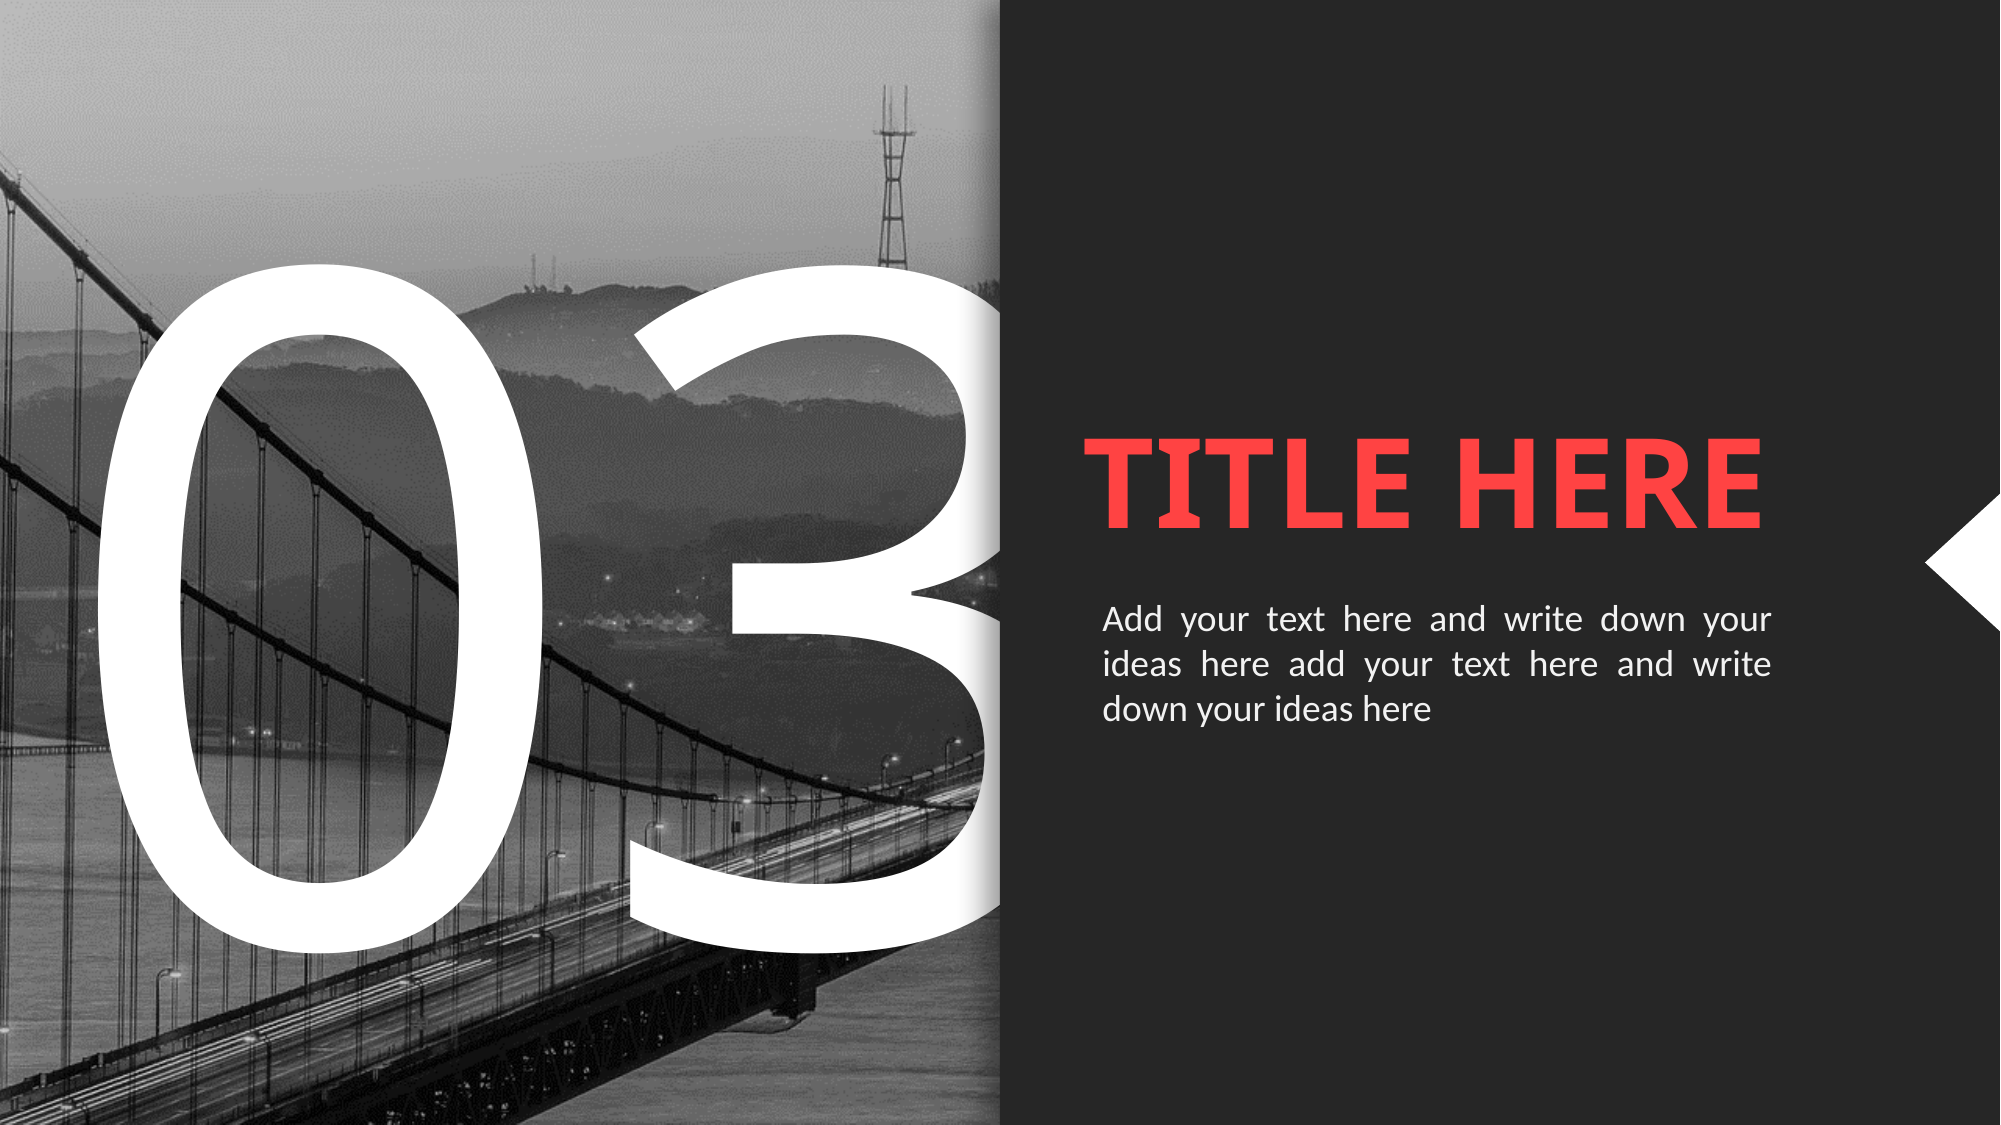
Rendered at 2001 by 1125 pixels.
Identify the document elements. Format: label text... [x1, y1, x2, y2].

picture [0, 0, 1000, 1125]
text_box Add your text here and write down your ideas here add your text here and write down your ideas here [1087, 586, 1788, 737]
text_box TITLE HERE [1068, 395, 1819, 561]
text_box [1000, 0, 2000, 1125]
text_box [1923, 492, 2000, 633]
